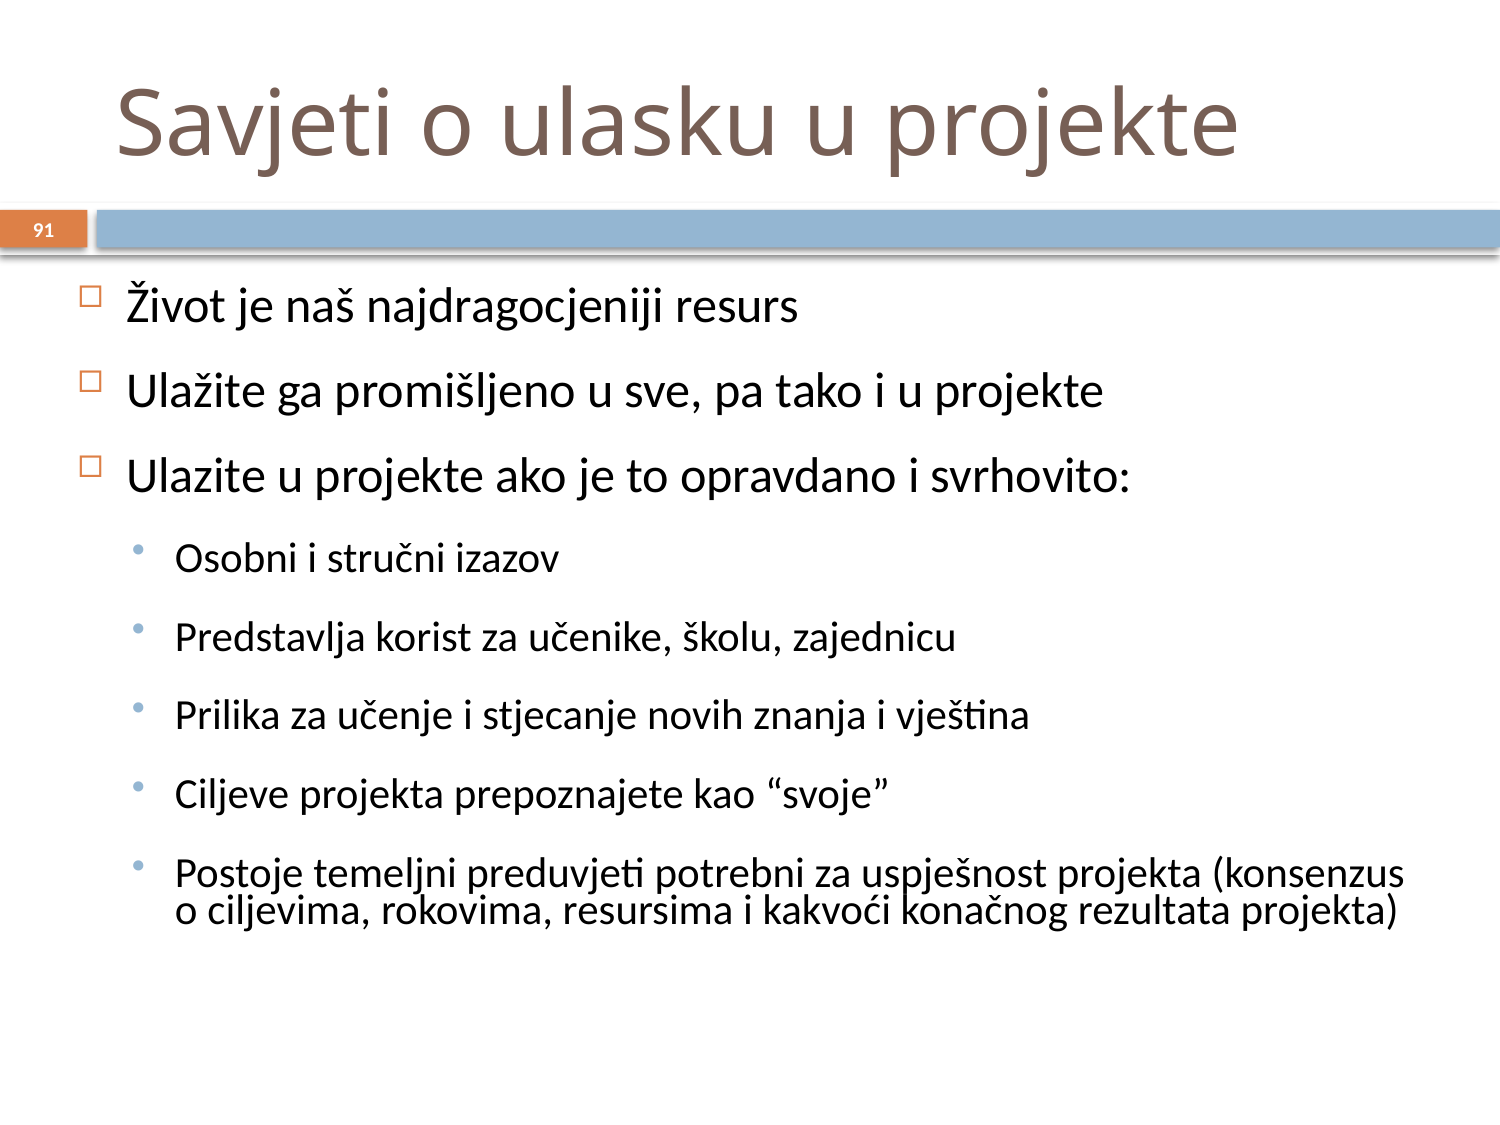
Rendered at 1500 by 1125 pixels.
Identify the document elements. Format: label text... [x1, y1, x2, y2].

slide_number 91 [0, 208, 88, 249]
list Život je naš najdragocjeniji resurs Ulažite ga promišljeno u sve, pa tako i u projekte Ulazite u projekte ako je to opravdano i svrhovito: Osobni i stručni izazov Predstavlja korist za učenike, školu, zajednicu Prilika za učenje i stjecanje novih znanja i vještina Ciljeve projekta prepoznajete kao “svoje” Postoje temeljni preduvjeti potrebni za uspješnost projekta (konsenzus o ciljevima, rokovima, resursima i kakvoći konačnog rezultata projekta) [62, 281, 1443, 952]
title Savjeti o ulasku u projekte [100, 37, 1439, 201]
